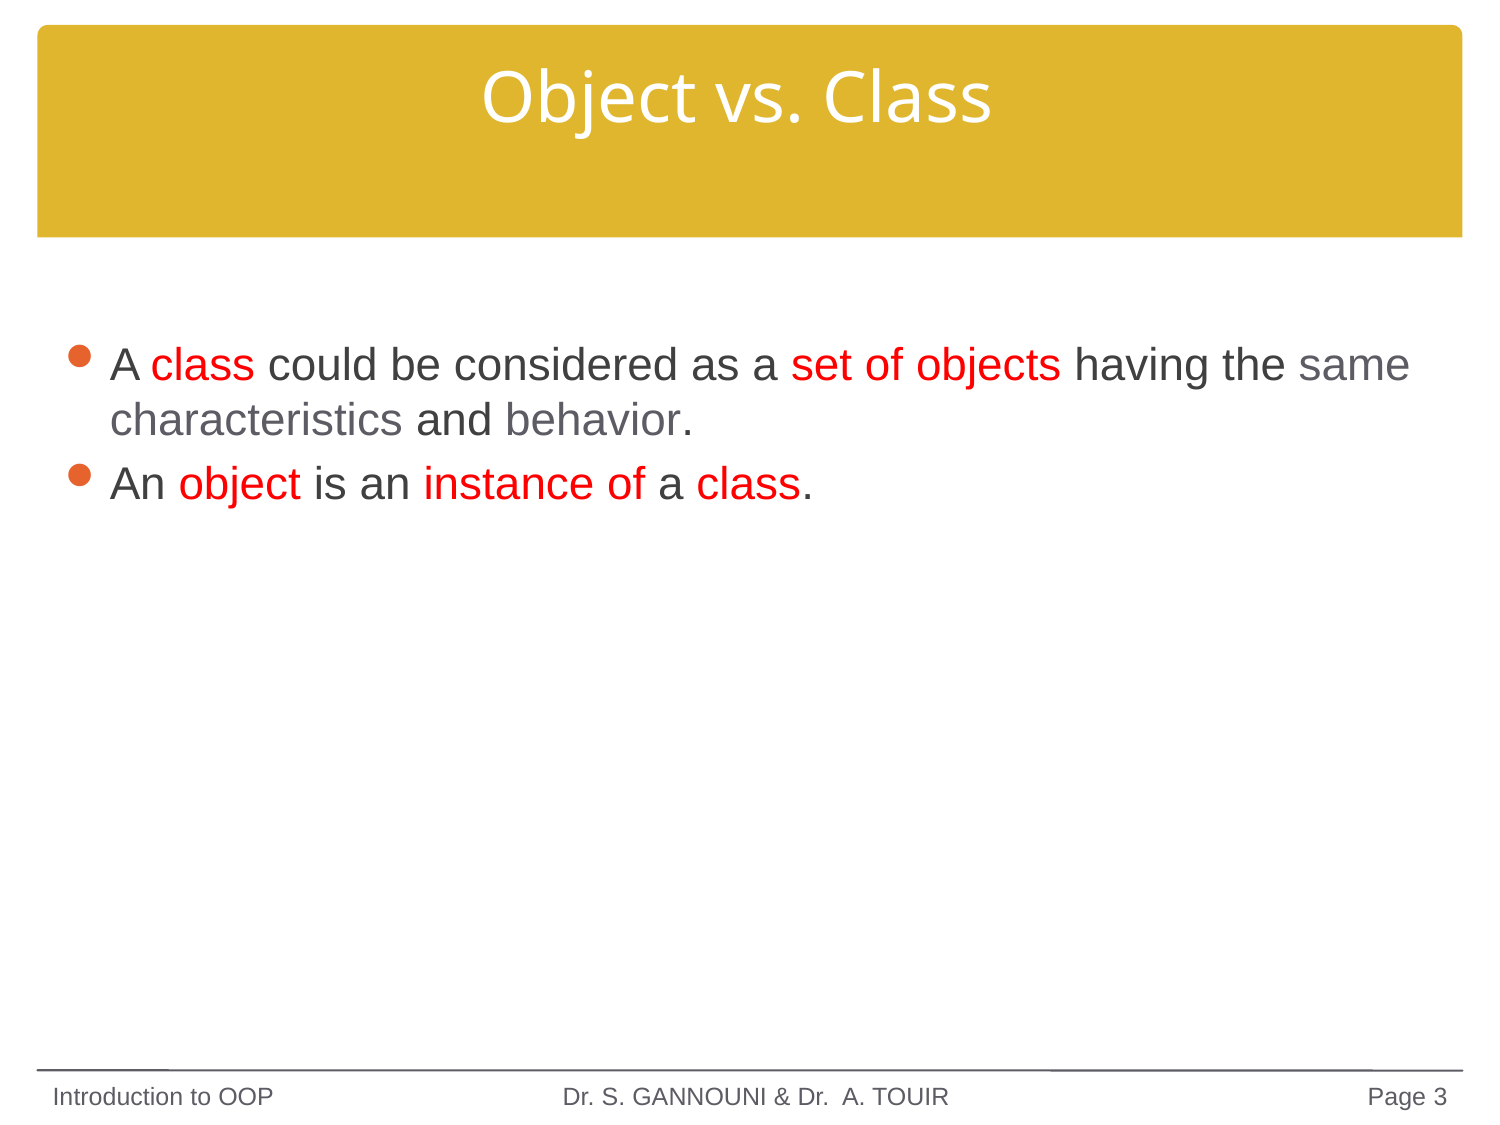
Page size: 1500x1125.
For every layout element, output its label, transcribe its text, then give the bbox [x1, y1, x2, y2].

title Object vs. Class [0, 24, 1476, 163]
list A class could be considered as a set of objects having the same characteristics and behavior. An object is an instance of a class. [49, 262, 1451, 1051]
slide_number Page 3 [1112, 1069, 1463, 1123]
slide_number Introduction to OOP [37, 1069, 388, 1123]
footer Dr. S. GANNOUNI & Dr. A. TOUIR [474, 1069, 1038, 1123]
